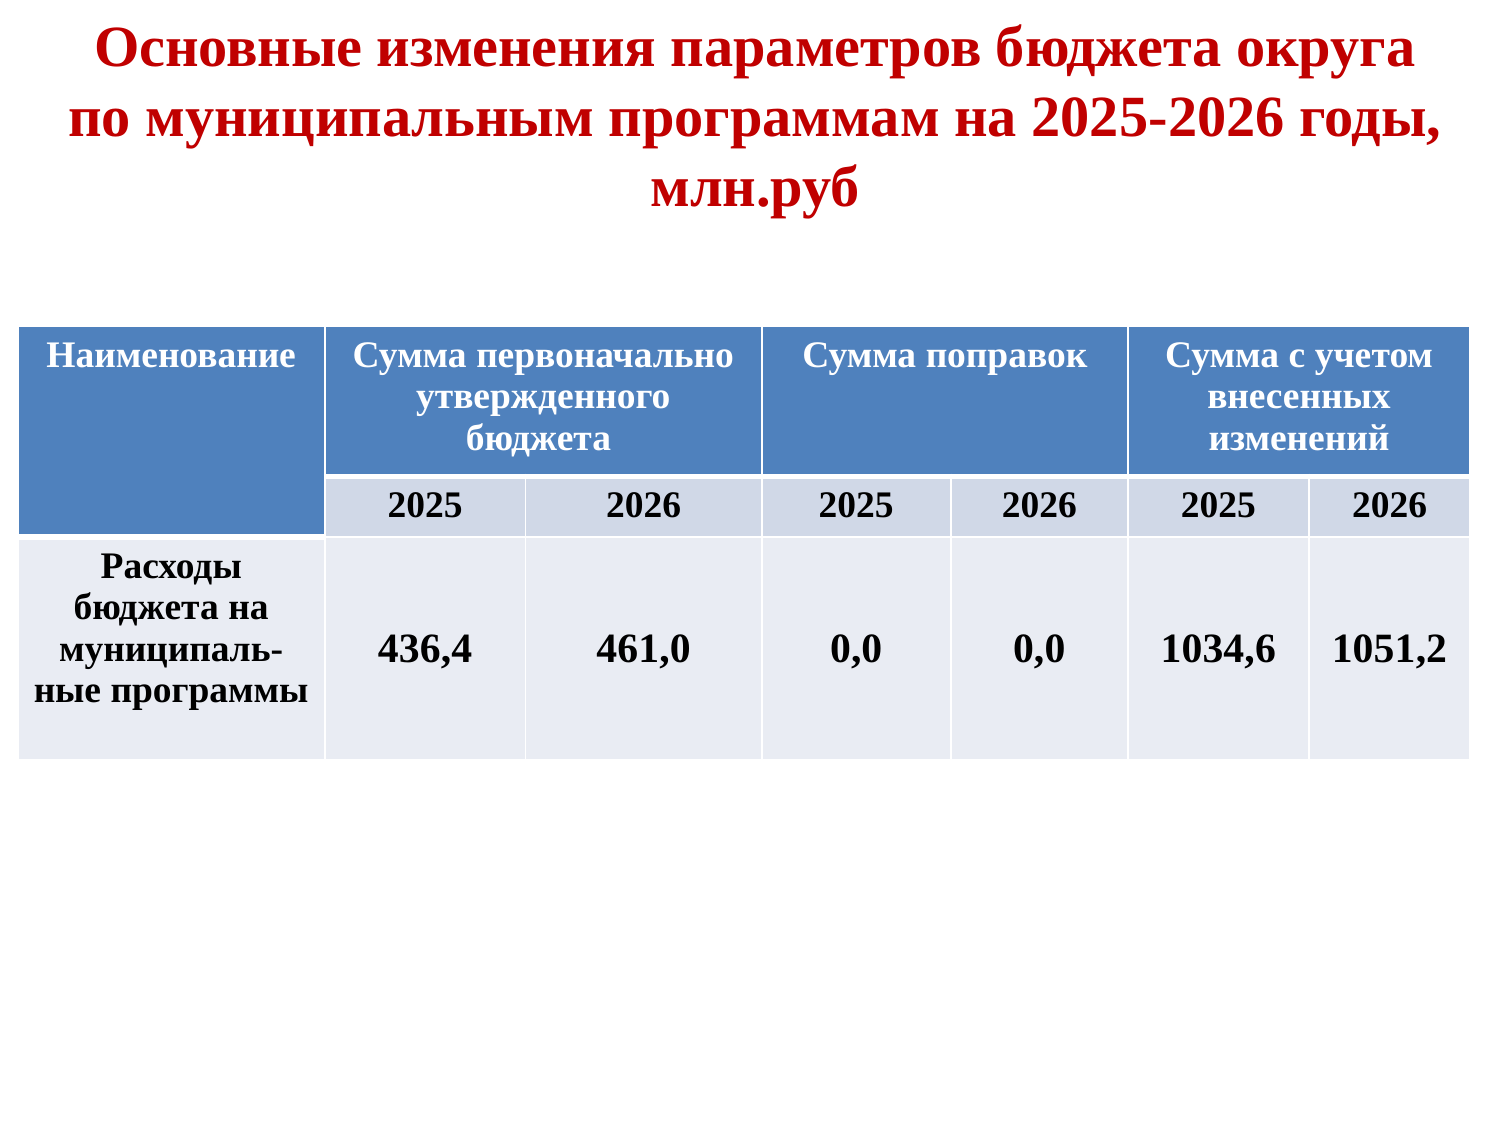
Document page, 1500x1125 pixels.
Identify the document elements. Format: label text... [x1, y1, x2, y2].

table_header Сумма поправок [763, 327, 1127, 474]
table_cell 2026 [952, 479, 1127, 536]
table_cell 2025 [763, 479, 950, 536]
table_header Сумма с учетом внесенных изменений [1129, 327, 1469, 474]
table_header Сумма первоначально утвержденного бюджета [326, 327, 761, 474]
table_cell 436,4 [326, 538, 525, 759]
table_header Наименование [19, 327, 324, 534]
table_cell 0,0 [952, 538, 1127, 759]
table_cell 2025 [1129, 479, 1308, 536]
table_cell 461,0 [526, 538, 761, 759]
table_cell 2026 [1310, 479, 1469, 536]
table_cell 1051,2 [1310, 538, 1469, 759]
title Основные изменения параметров бюджета округа по муниципальным программам на 2025-2026 годы, млн.руб [41, 19, 1470, 209]
table_cell 1034,6 [1129, 538, 1308, 759]
table_cell 2025 [326, 479, 525, 536]
table_cell 0,0 [763, 538, 950, 759]
table_cell 2026 [526, 479, 761, 536]
table_cell Расходы бюджета на муниципаль-ные программы [19, 540, 324, 759]
